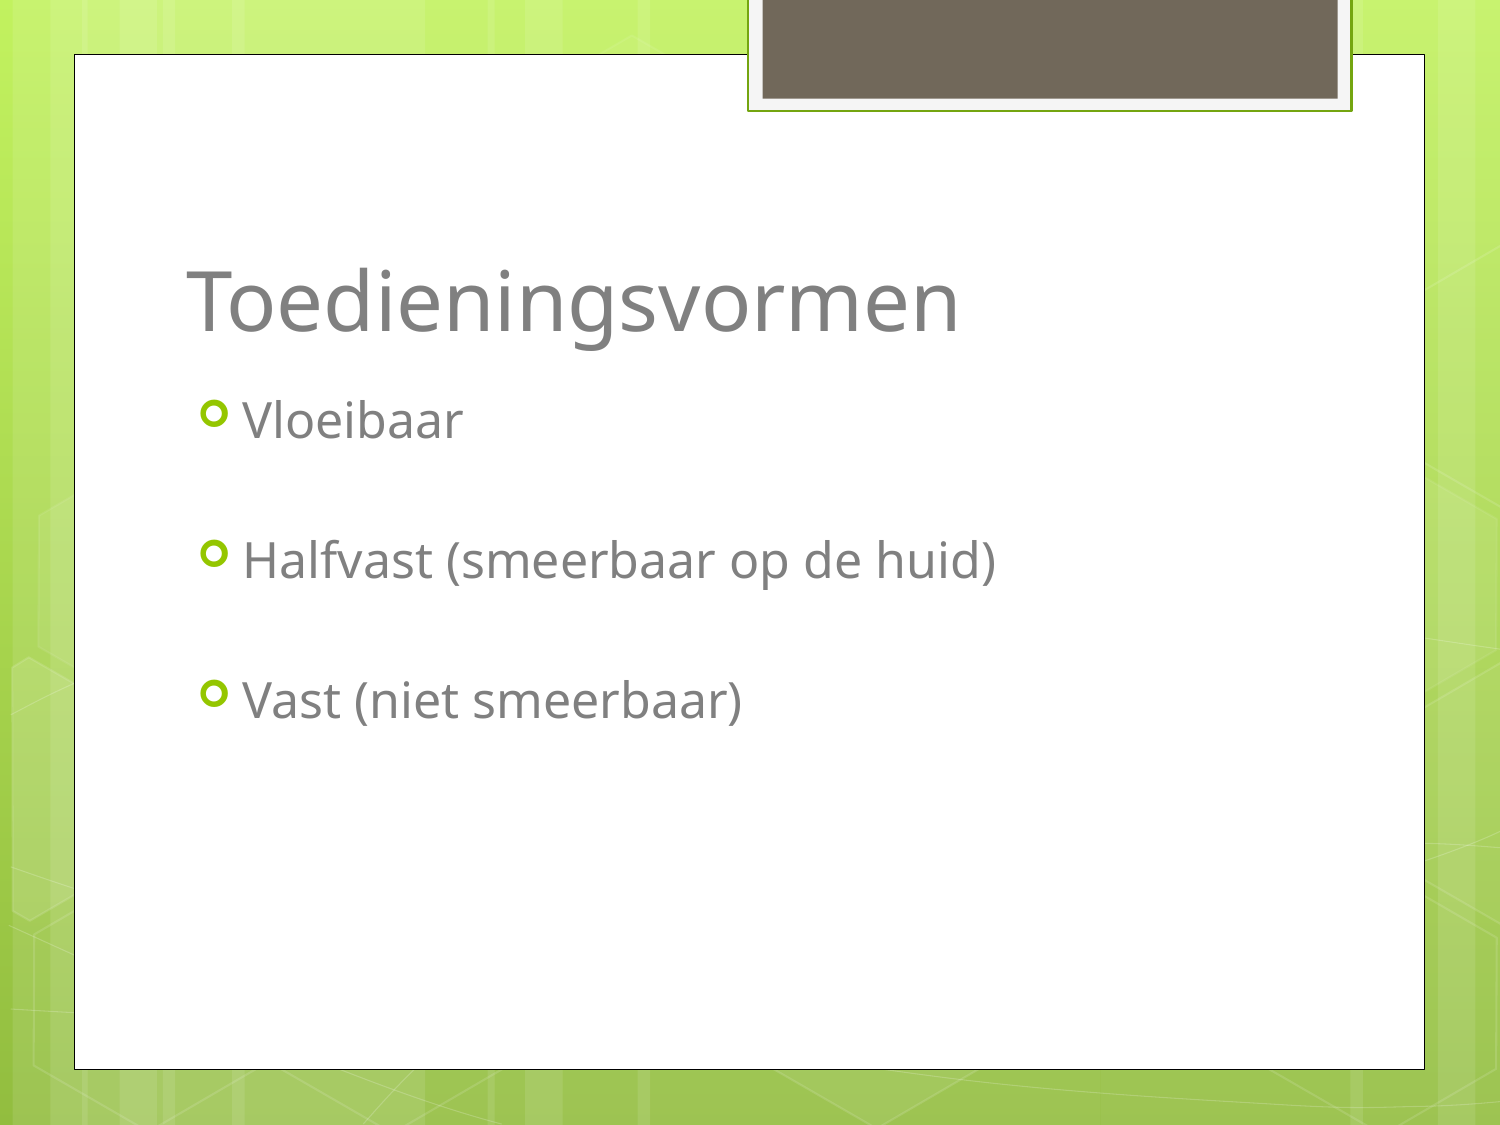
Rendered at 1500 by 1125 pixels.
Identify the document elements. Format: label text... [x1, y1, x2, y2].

title Toedieningsvormen [171, 168, 1324, 357]
list Vloeibaar Halfvast (smeerbaar op de huid) Vast (niet smeerbaar) [171, 381, 1283, 957]
